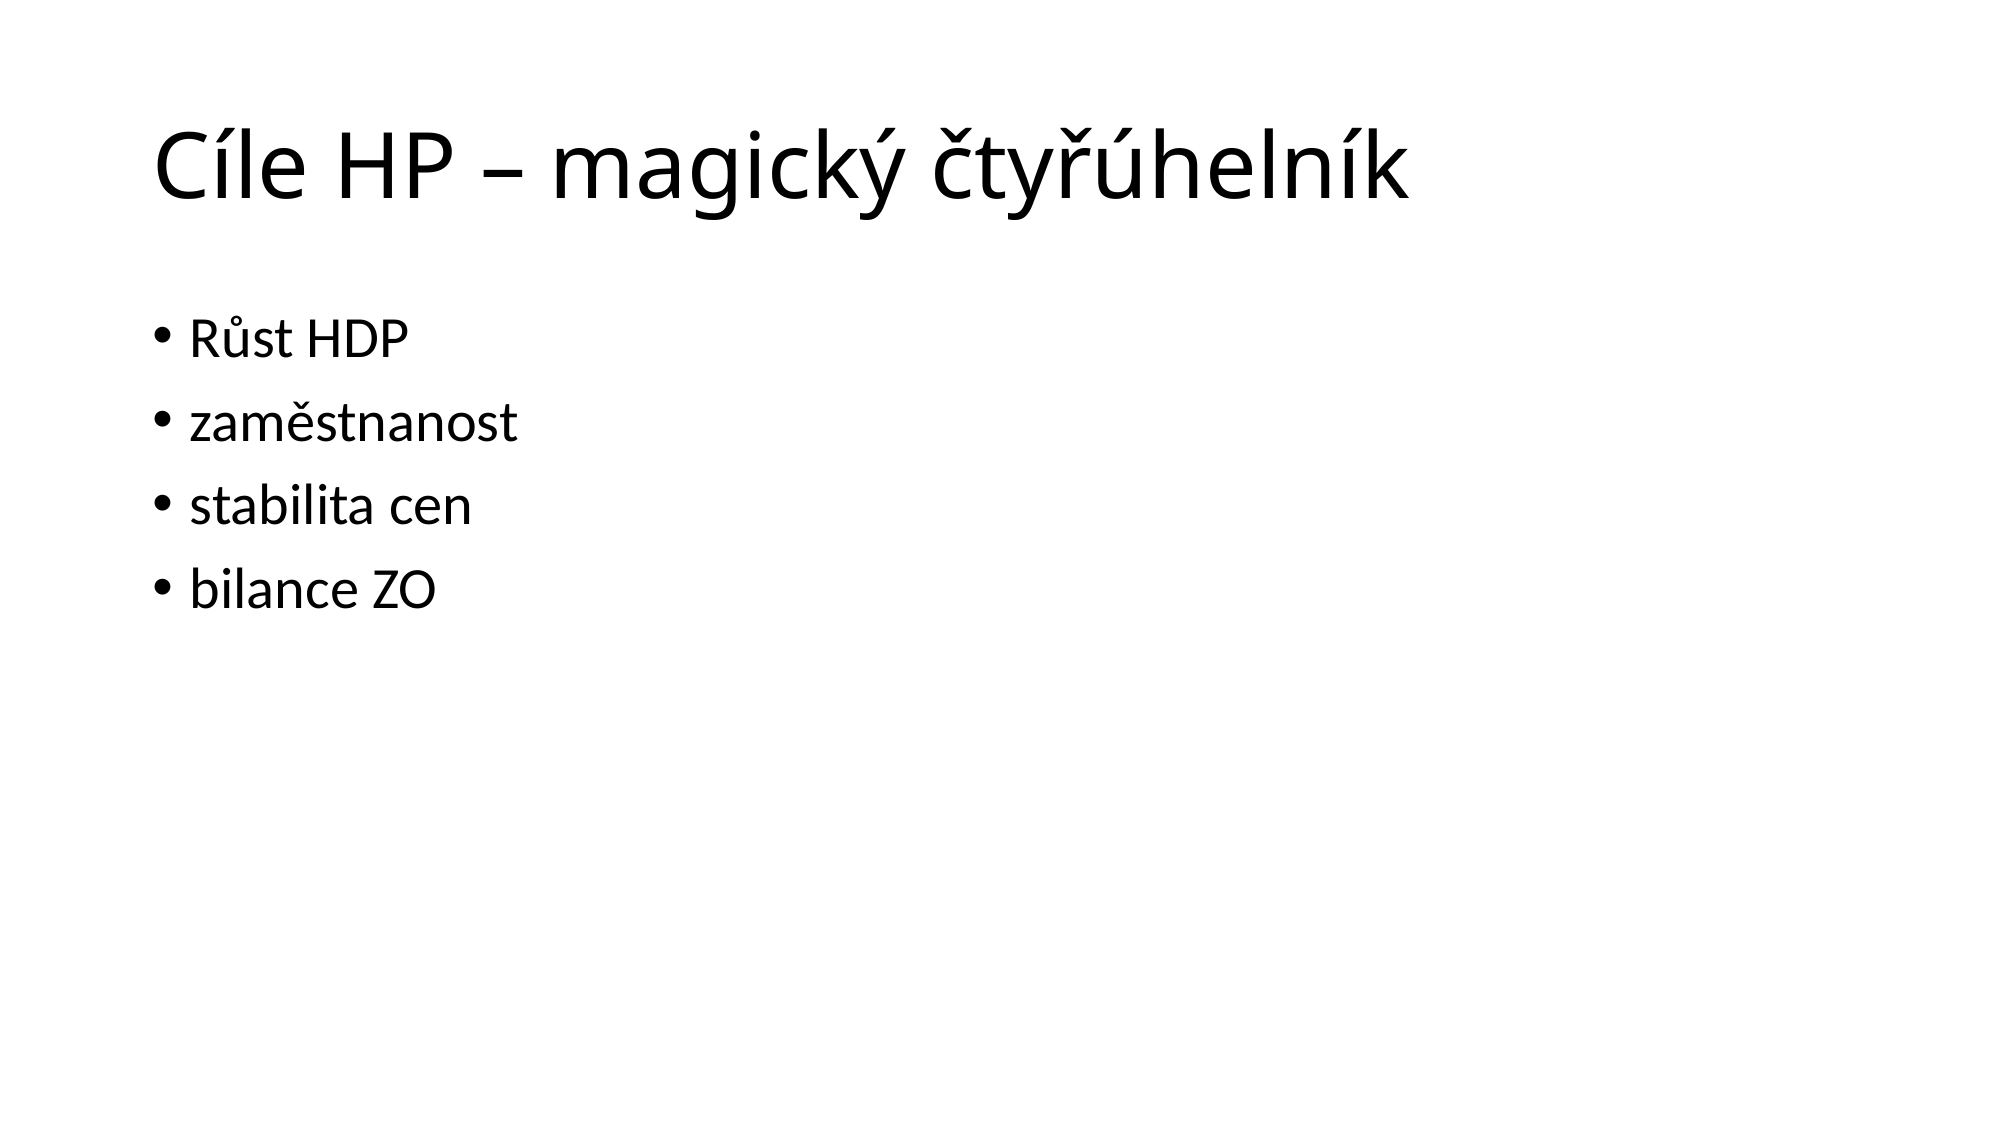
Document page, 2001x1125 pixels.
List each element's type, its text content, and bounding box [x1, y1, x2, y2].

list Růst HDP zaměstnanost stabilita cen bilance ZO [137, 299, 1863, 1014]
title Cíle HP – magický čtyřúhelník [137, 59, 1863, 278]
